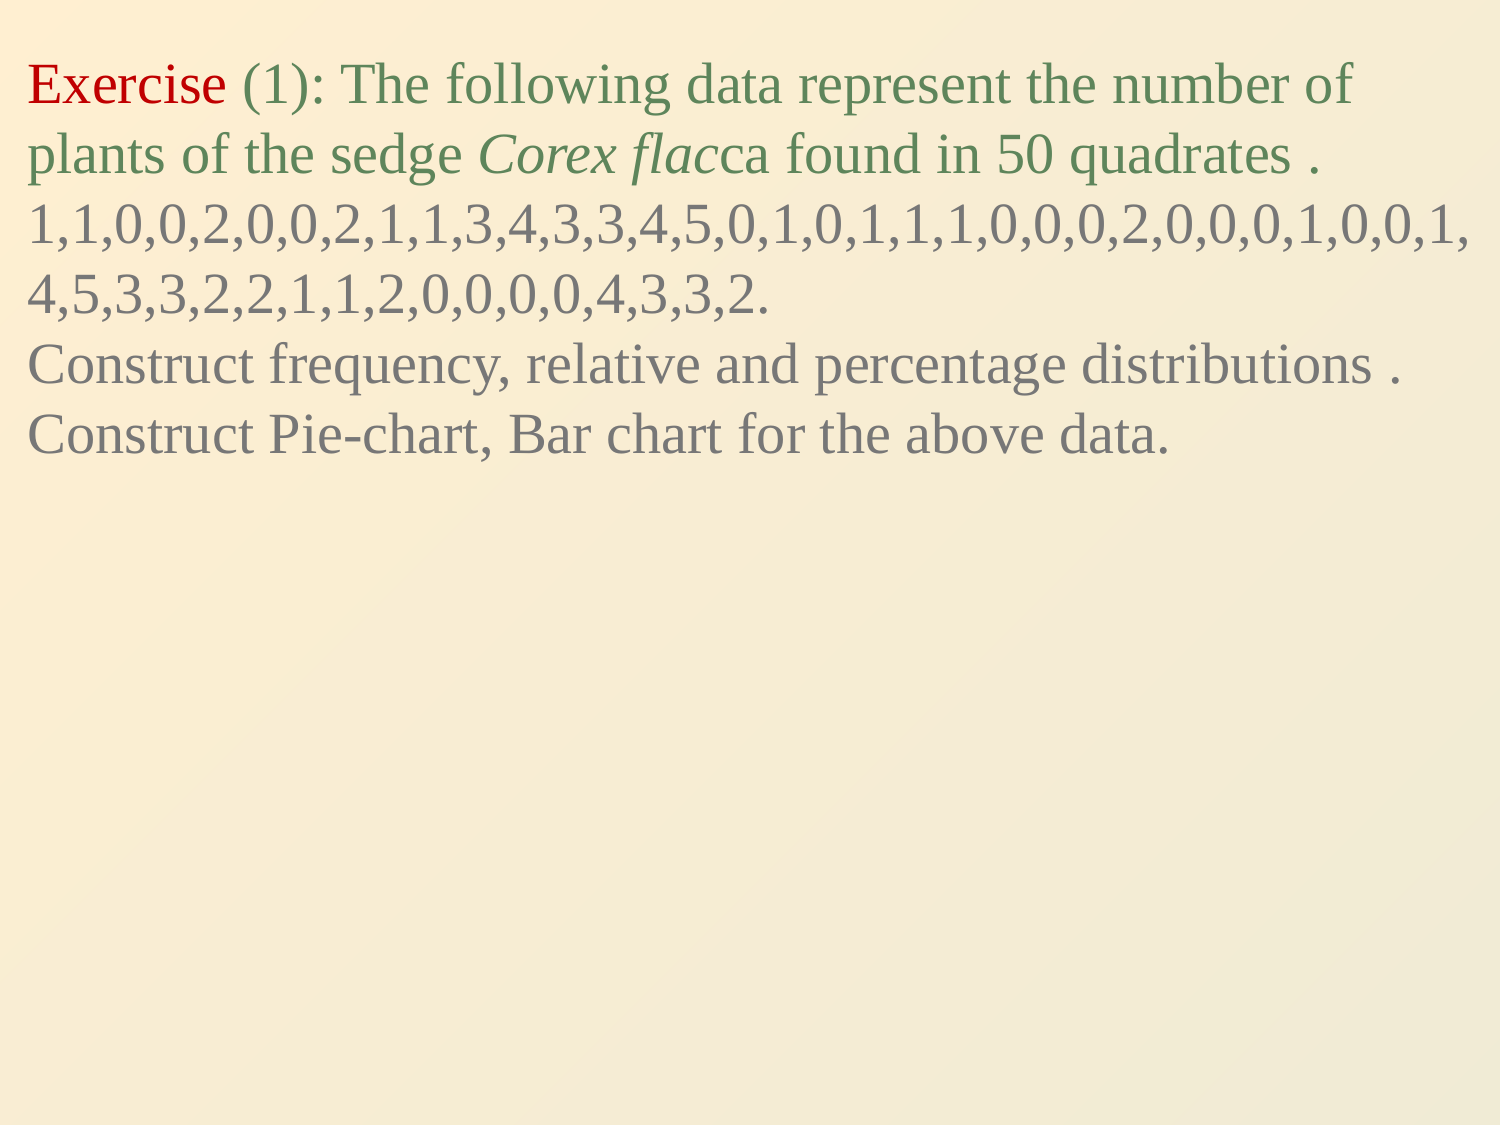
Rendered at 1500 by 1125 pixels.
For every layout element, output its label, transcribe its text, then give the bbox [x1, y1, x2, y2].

text_box Exercise (1): The following data represent the number of plants of the sedge Corex flacca found in 50 quadrates . 1,1,0,0,2,0,0,2,1,1,3,4,3,3,4,5,0,1,0,1,1,1,0,0,0,2,0,0,0,1,0,0,1,4,5,3,3,2,2,1,1,2,0,0,0,0,4,3,3,2. Construct frequency, relative and percentage distributions . Construct Pie-chart, Bar chart for the above data. [12, 37, 1500, 683]
